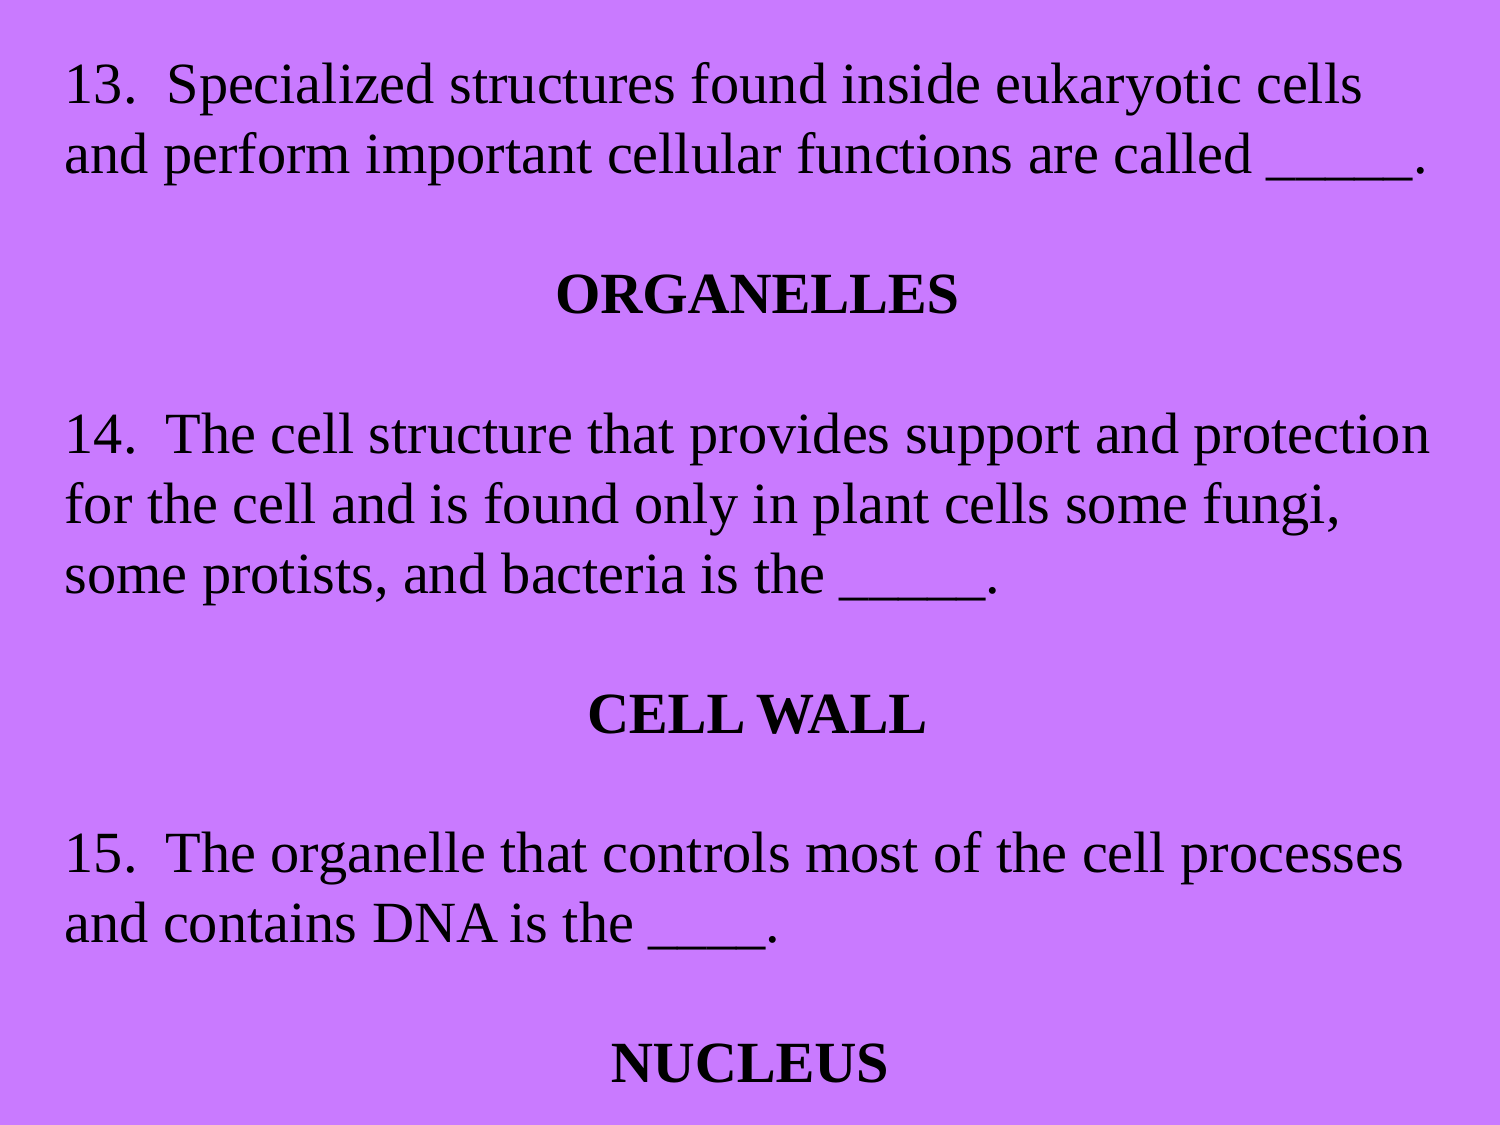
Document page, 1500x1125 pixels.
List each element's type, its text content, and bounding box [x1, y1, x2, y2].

text_box 13. Specialized structures found inside eukaryotic cells and perform important cellular functions are called _____. ORGANELLES 14. The cell structure that provides support and protection for the cell and is found only in plant cells some fungi, some protists, and bacteria is the _____. CELL WALL 15. The organelle that controls most of the cell processes and contains DNA is the ____. NUCLEUS [49, 37, 1450, 1102]
